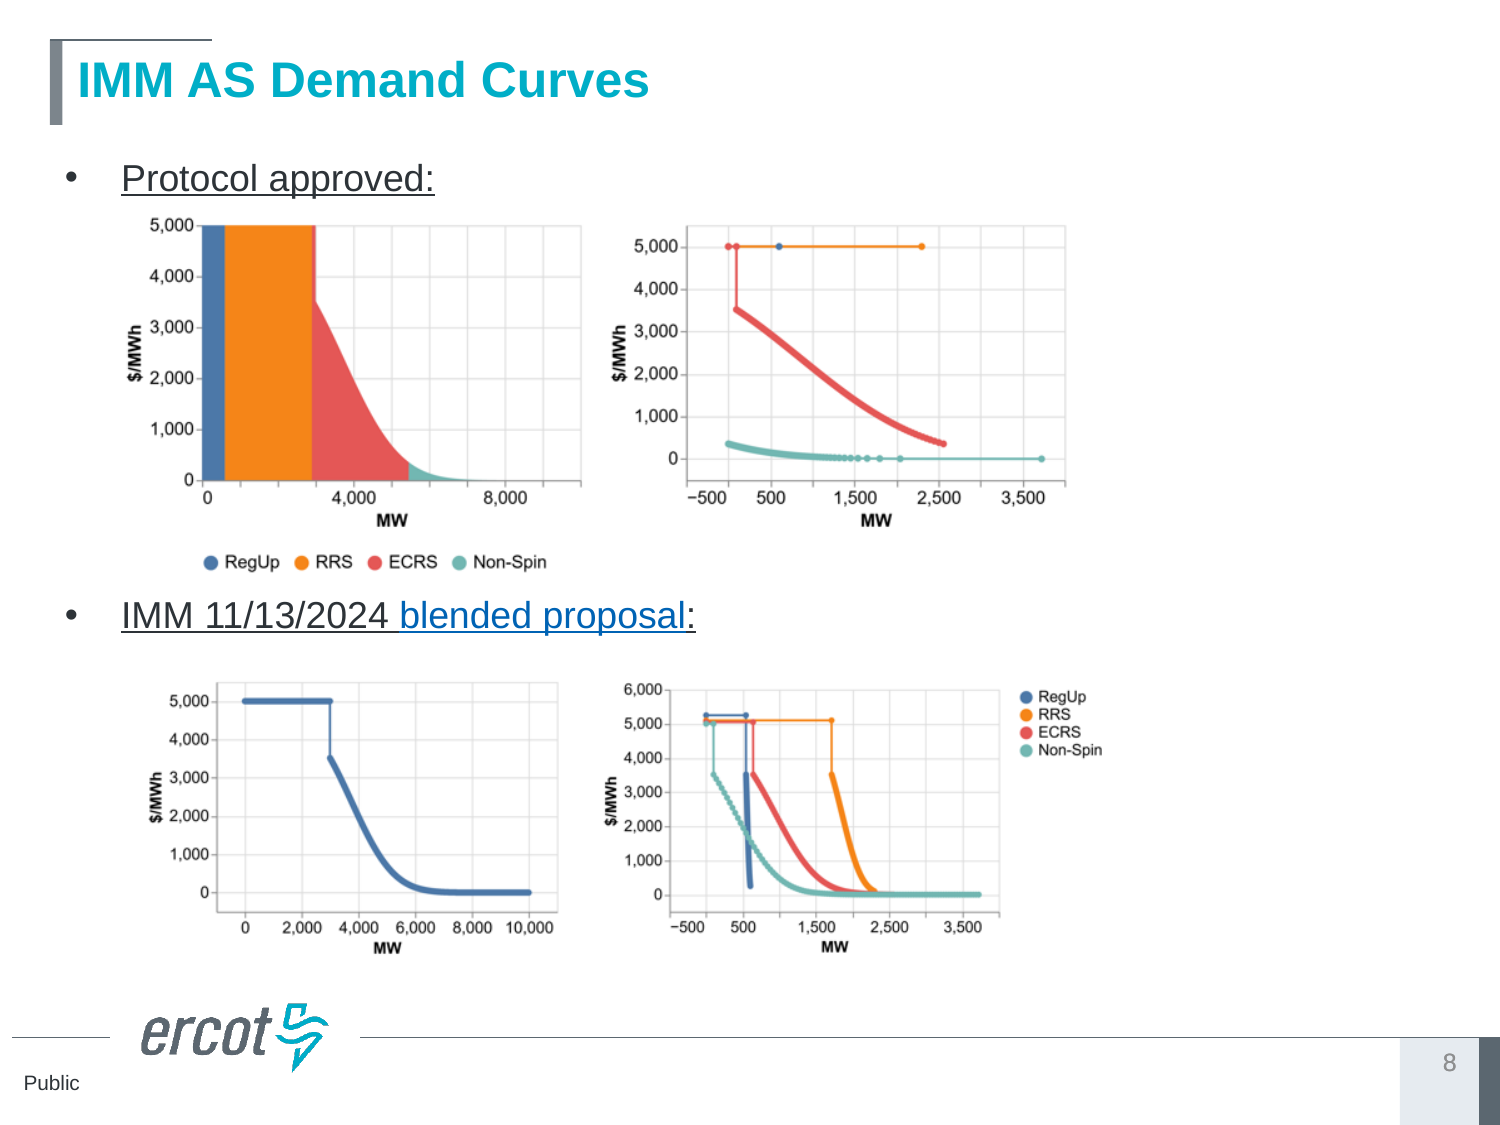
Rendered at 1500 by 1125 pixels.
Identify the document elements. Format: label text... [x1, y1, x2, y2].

picture [137, 1022, 332, 1075]
picture [112, 662, 1117, 964]
title IMM AS Demand Curves [62, 39, 1450, 134]
picture [112, 210, 1079, 585]
list Protocol approved: IMM 11/13/2024 blended proposal: [50, 146, 1450, 1022]
slide_number 8 [1400, 1037, 1500, 1087]
